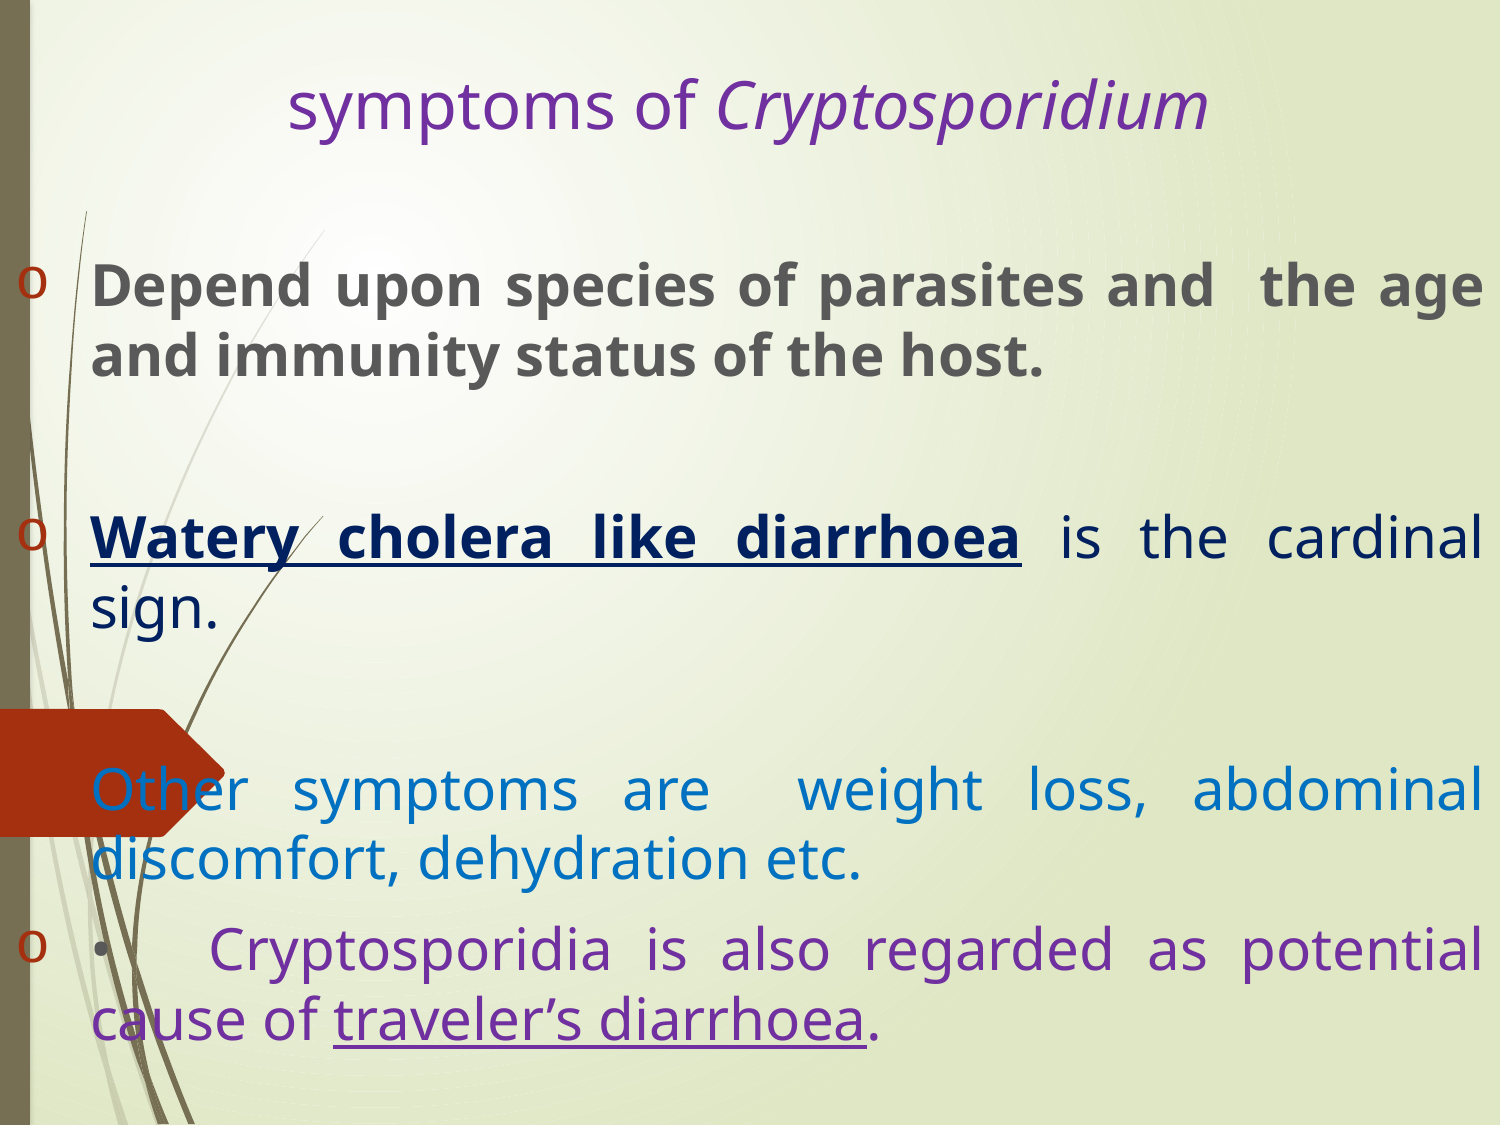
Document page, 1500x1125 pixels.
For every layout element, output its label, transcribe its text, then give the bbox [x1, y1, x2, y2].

title symptoms of Cryptosporidium [0, 0, 1500, 149]
subtitle Depend upon species of parasites and the age and immunity status of the host. Watery cholera like diarrhoea is the cardinal sign. Other symptoms are weight loss, abdominal discomfort, dehydration etc. • Cryptosporidia is also regarded as potential cause of traveler’s diarrhoea. [0, 149, 1500, 1125]
